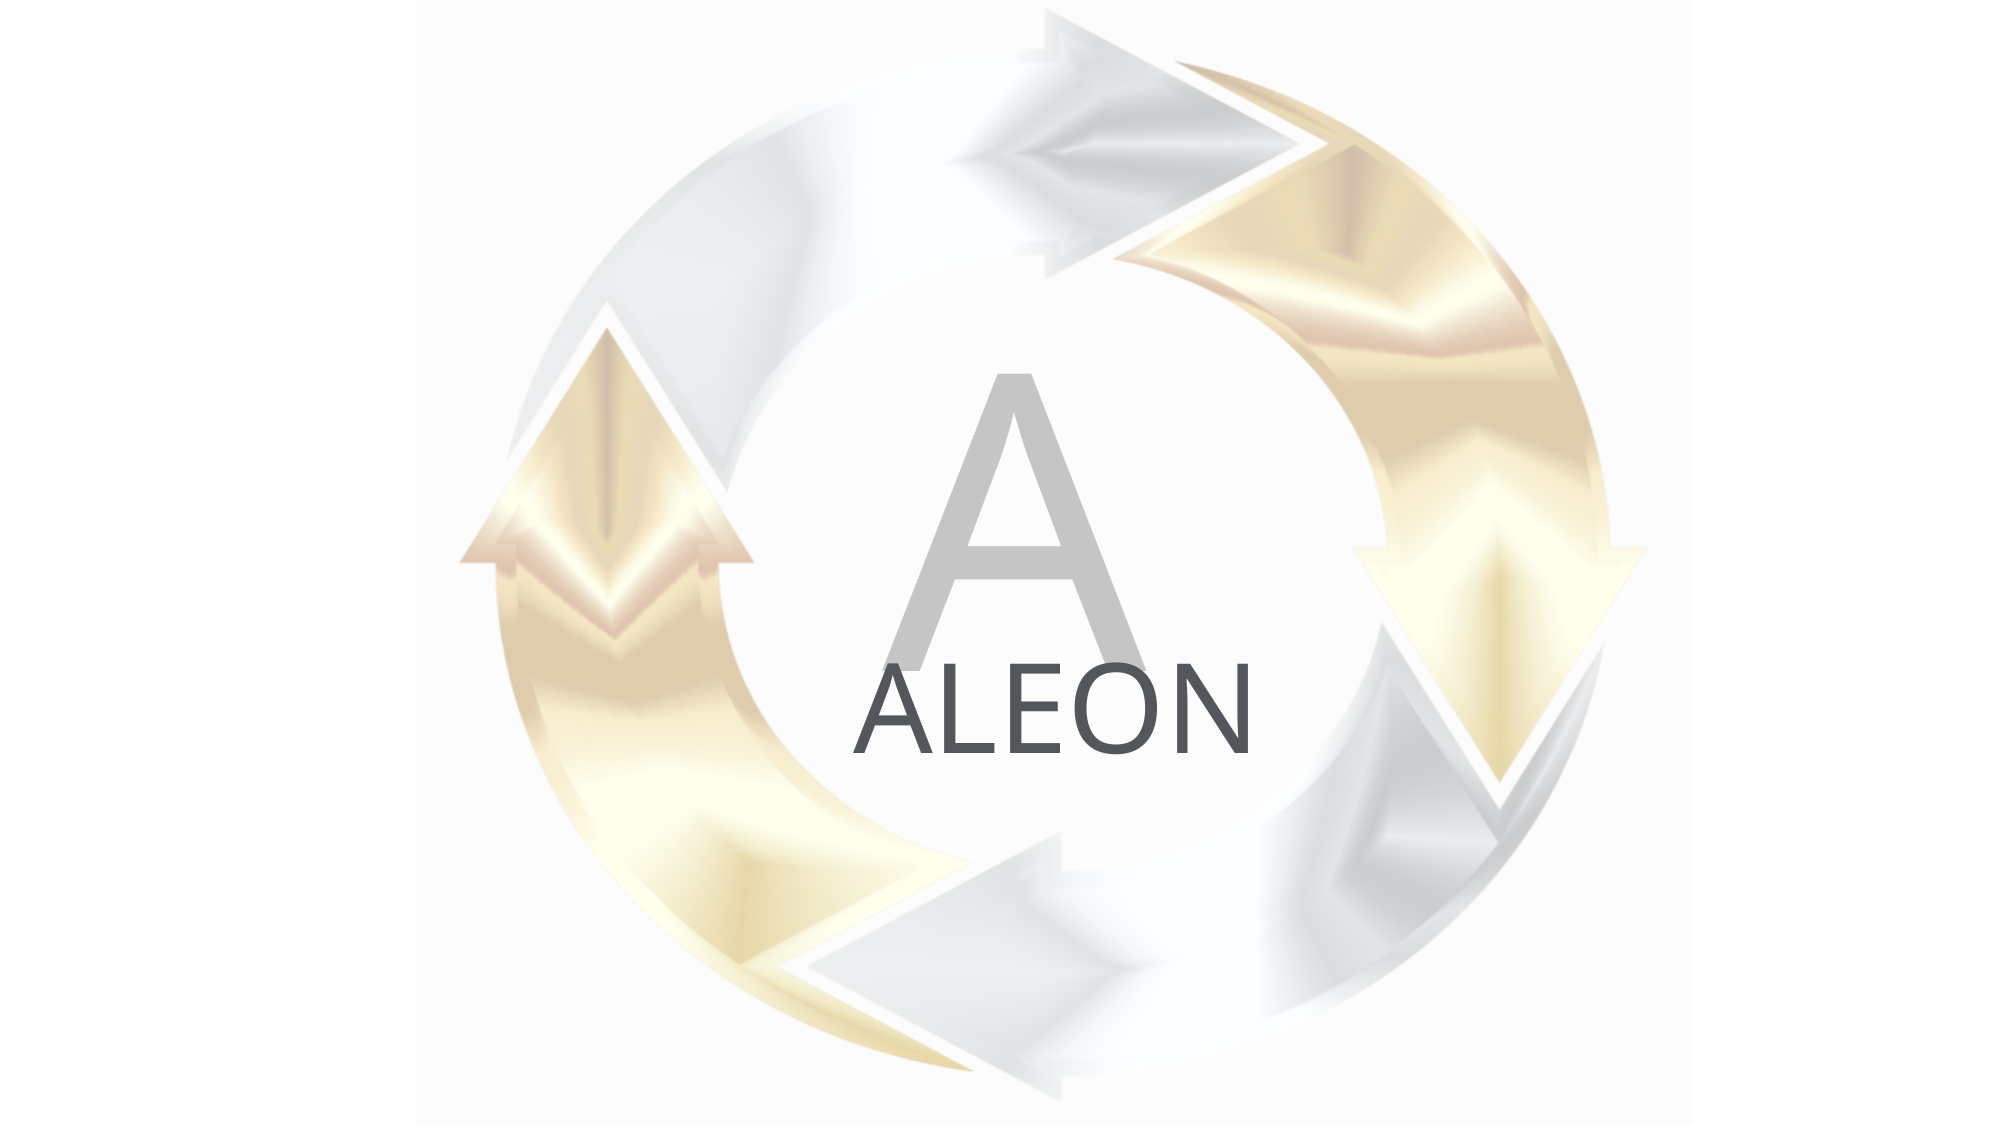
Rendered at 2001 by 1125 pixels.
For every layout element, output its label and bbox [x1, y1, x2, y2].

picture [415, 0, 1692, 1125]
